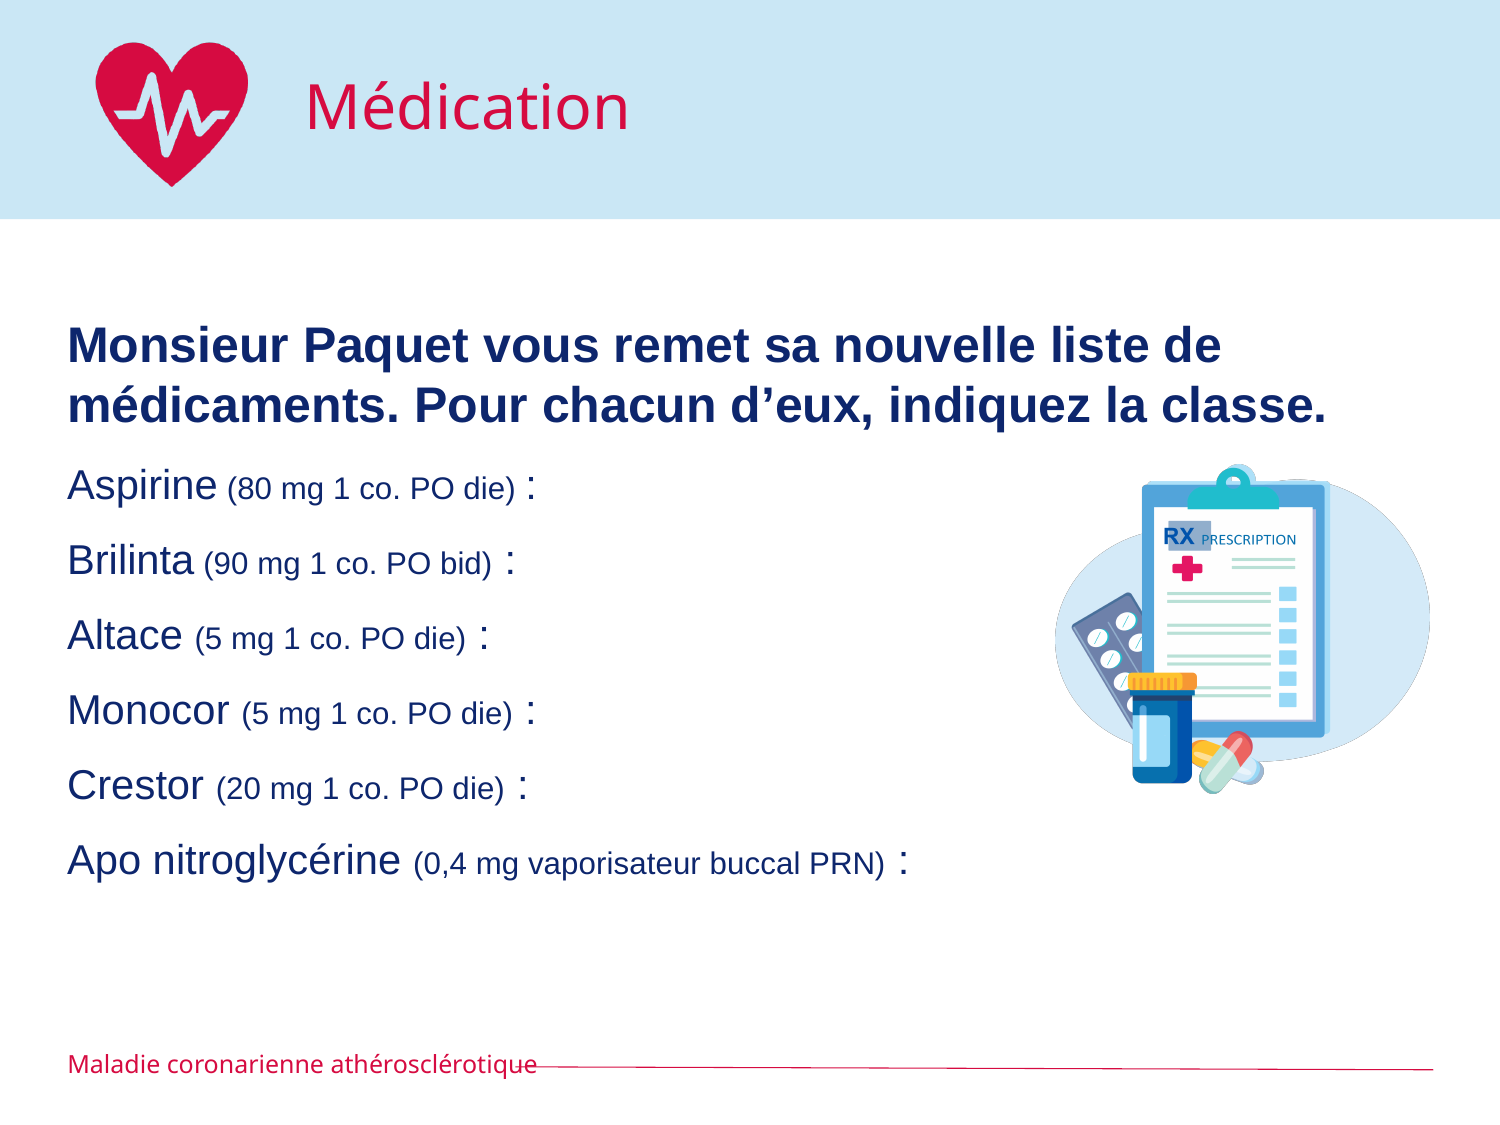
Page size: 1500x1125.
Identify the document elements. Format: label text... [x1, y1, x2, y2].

picture [1055, 464, 1430, 794]
picture [64, 7, 279, 222]
text_box Monsieur Paquet vous remet sa nouvelle liste de médicaments. Pour chacun d’eux, indiquez la classe. Aspirine (80 mg 1 co. PO die) : Brilinta (90 mg 1 co. PO bid) : Altace (5 mg 1 co. PO die) : Monocor (5 mg 1 co. PO die) : Crestor (20 mg 1 co. PO die) : Apo nitroglycérine (0,4 mg vaporisateur buccal PRN) : [52, 305, 1452, 891]
title Médication [289, 59, 1397, 160]
